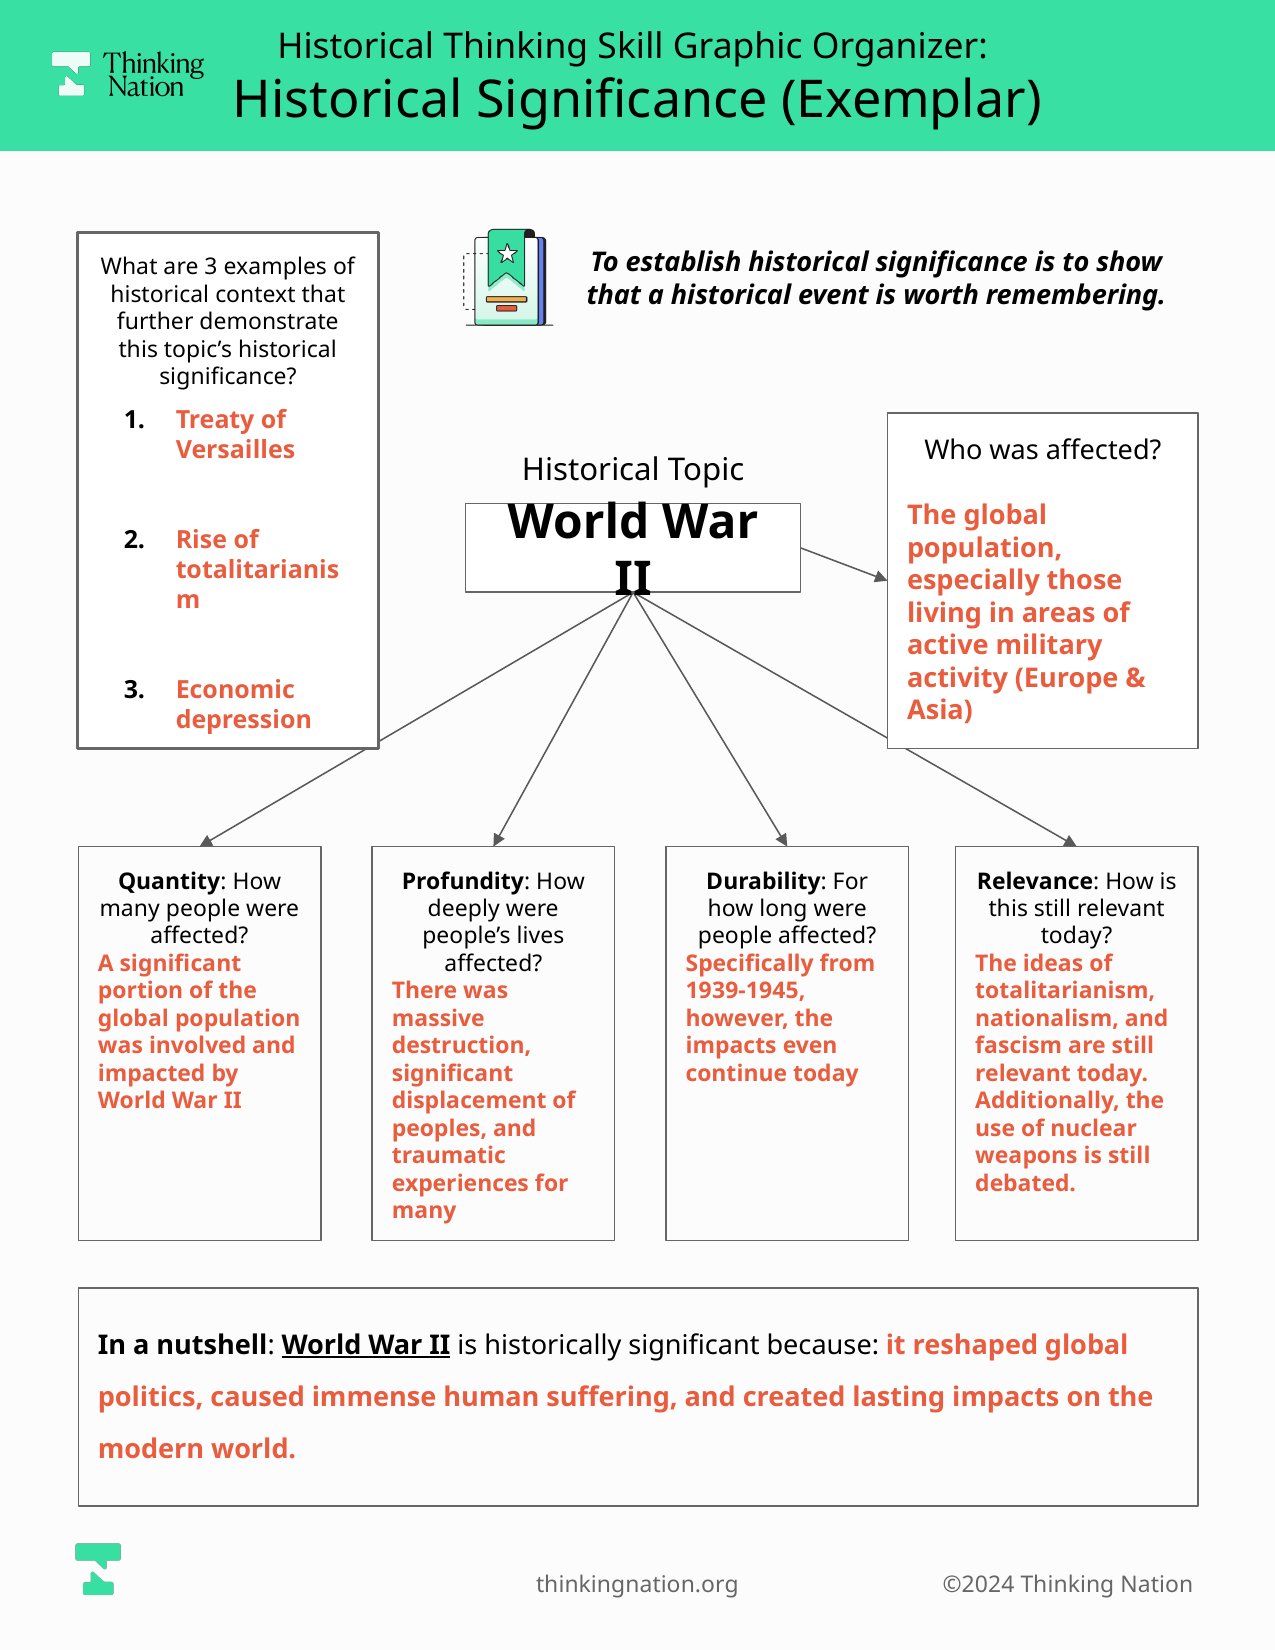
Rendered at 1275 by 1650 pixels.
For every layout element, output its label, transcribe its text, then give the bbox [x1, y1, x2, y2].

text_box Quantity: How many people were affected? A significant portion of the global population was involved and impacted by World War II [78, 846, 321, 1241]
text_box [199, 592, 491, 847]
text_box thinkingnation.org [486, 1553, 789, 1605]
text_box ©2024 Thinking Nation [907, 1553, 1210, 1605]
text_box What are 3 examples of historical context that further demonstrate this topic’s historical significance? Treaty of Versailles Rise of totalitarianism Economic depression [77, 232, 379, 749]
picture [35, 37, 210, 110]
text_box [632, 592, 788, 847]
text_box Profundity: How deeply were people’s lives affected? There was massive destruction, significant displacement of peoples, and traumatic experiences for many [372, 855, 615, 1241]
text_box Durability: For how long were people affected? Specifically from 1939-1945, however, the impacts even continue today [666, 855, 909, 1241]
text_box Relevance: How is this still relevant today? The ideas of totalitarianism, nationalism, and fascism are still relevant today. Additionally, the use of nuclear weapons is still debated. [955, 846, 1198, 1241]
text_box In a nutshell: World War II is historically significant because: it reshaped global politics, caused immense human suffering, and created lasting impacts on the modern world. [78, 1288, 1198, 1506]
text_box To establish historical significance is to show that a historical event is worth remembering. [580, 218, 1198, 336]
text_box Historical Thinking Skill Graphic Organizer: Historical Significance (Exemplar) [0, 0, 1275, 151]
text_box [800, 547, 888, 582]
text_box World War II [465, 503, 801, 590]
picture [440, 209, 576, 345]
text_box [493, 592, 630, 847]
picture [62, 1533, 134, 1605]
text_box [791, 592, 1077, 847]
text_box Who was affected? The global population, especially those living in areas of active military activity (Europe & Asia) [887, 413, 1198, 749]
text_box Historical Topic [493, 429, 774, 499]
